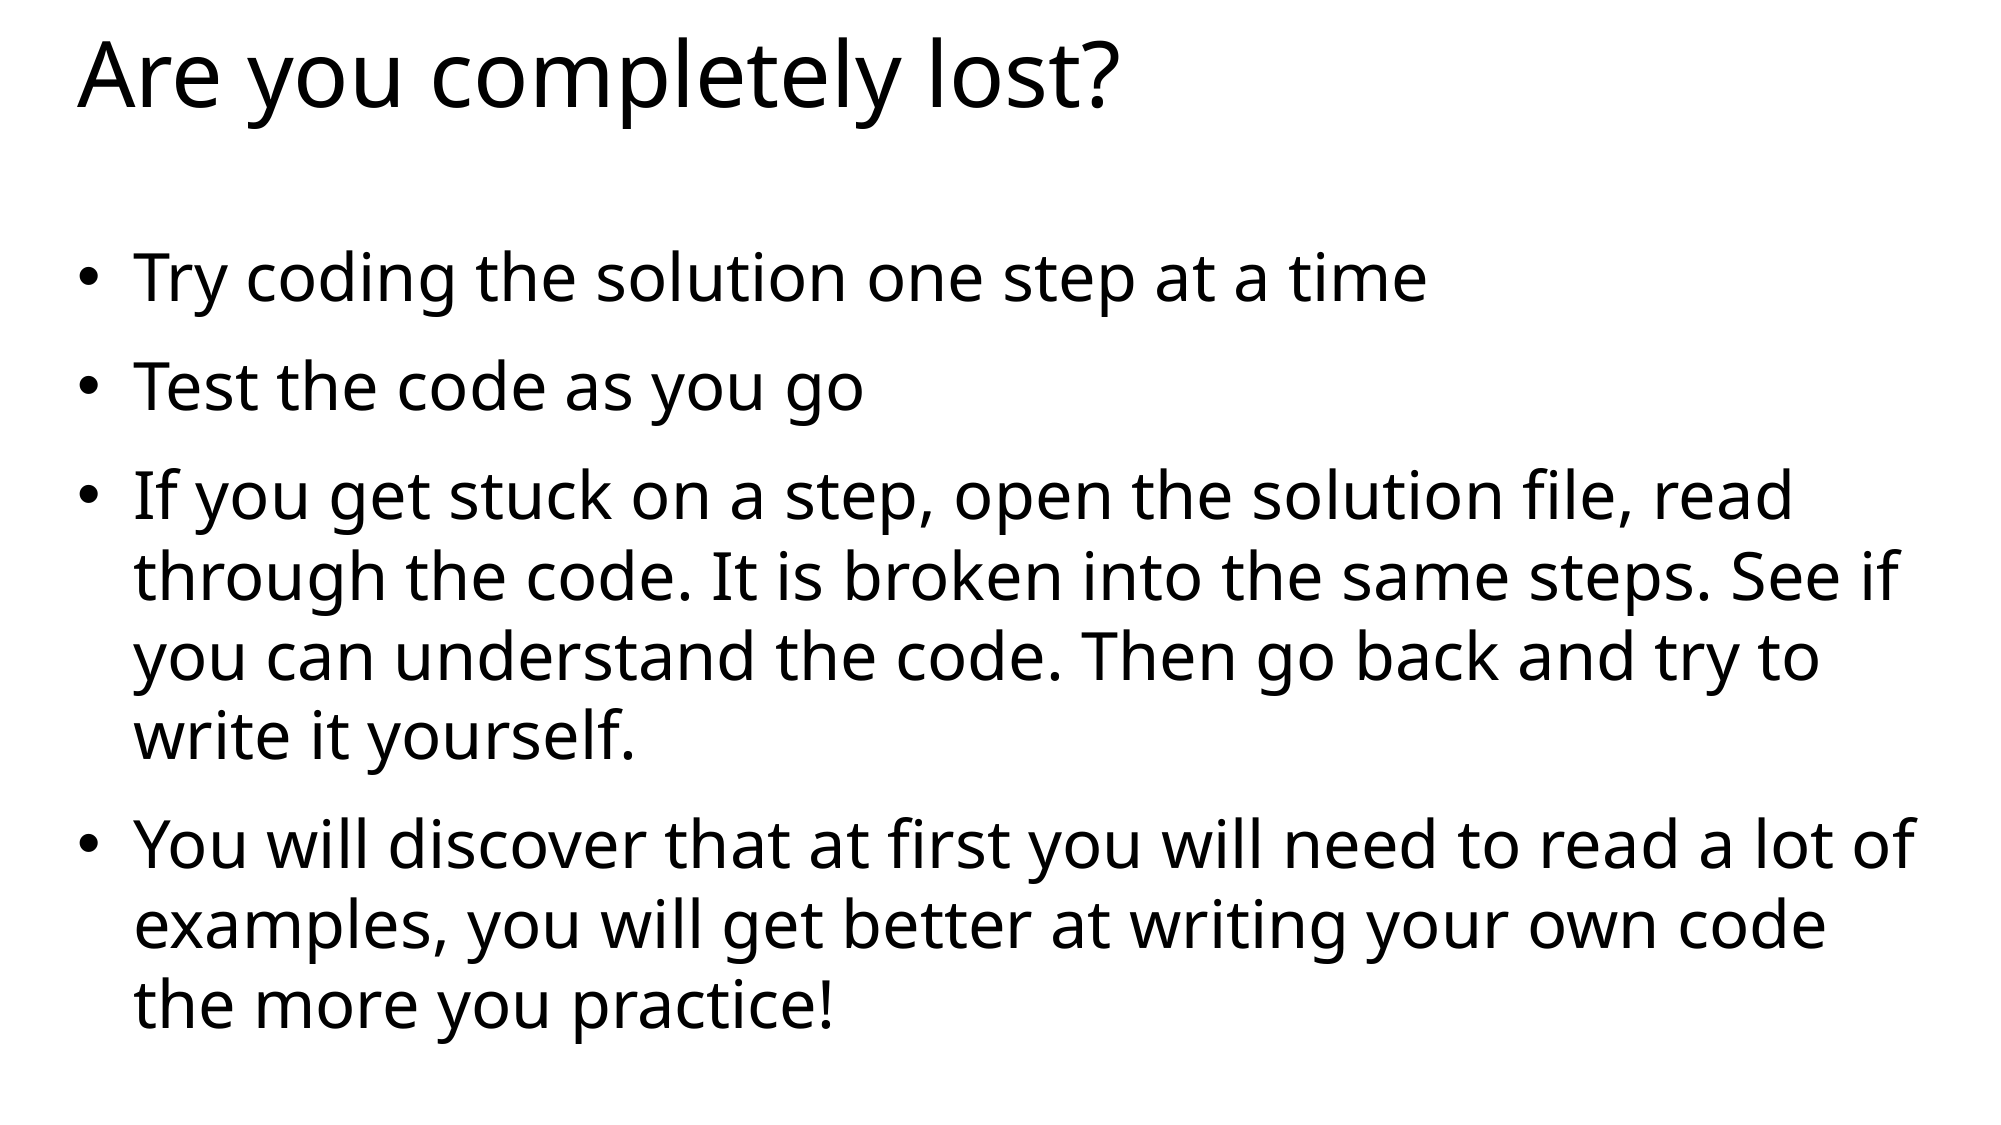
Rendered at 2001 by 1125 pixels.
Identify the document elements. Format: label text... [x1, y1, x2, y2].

title Are you completely lost? [62, 29, 1953, 205]
list Try coding the solution one step at a time Test the code as you go If you get stuck on a step, open the solution file, read through the code. It is broken into the same steps. See if you can understand the code. Then go back and try to write it yourself. You will discover that at first you will need to read a lot of examples, you will get better at writing your own code the more you practice! [62, 227, 1953, 1096]
